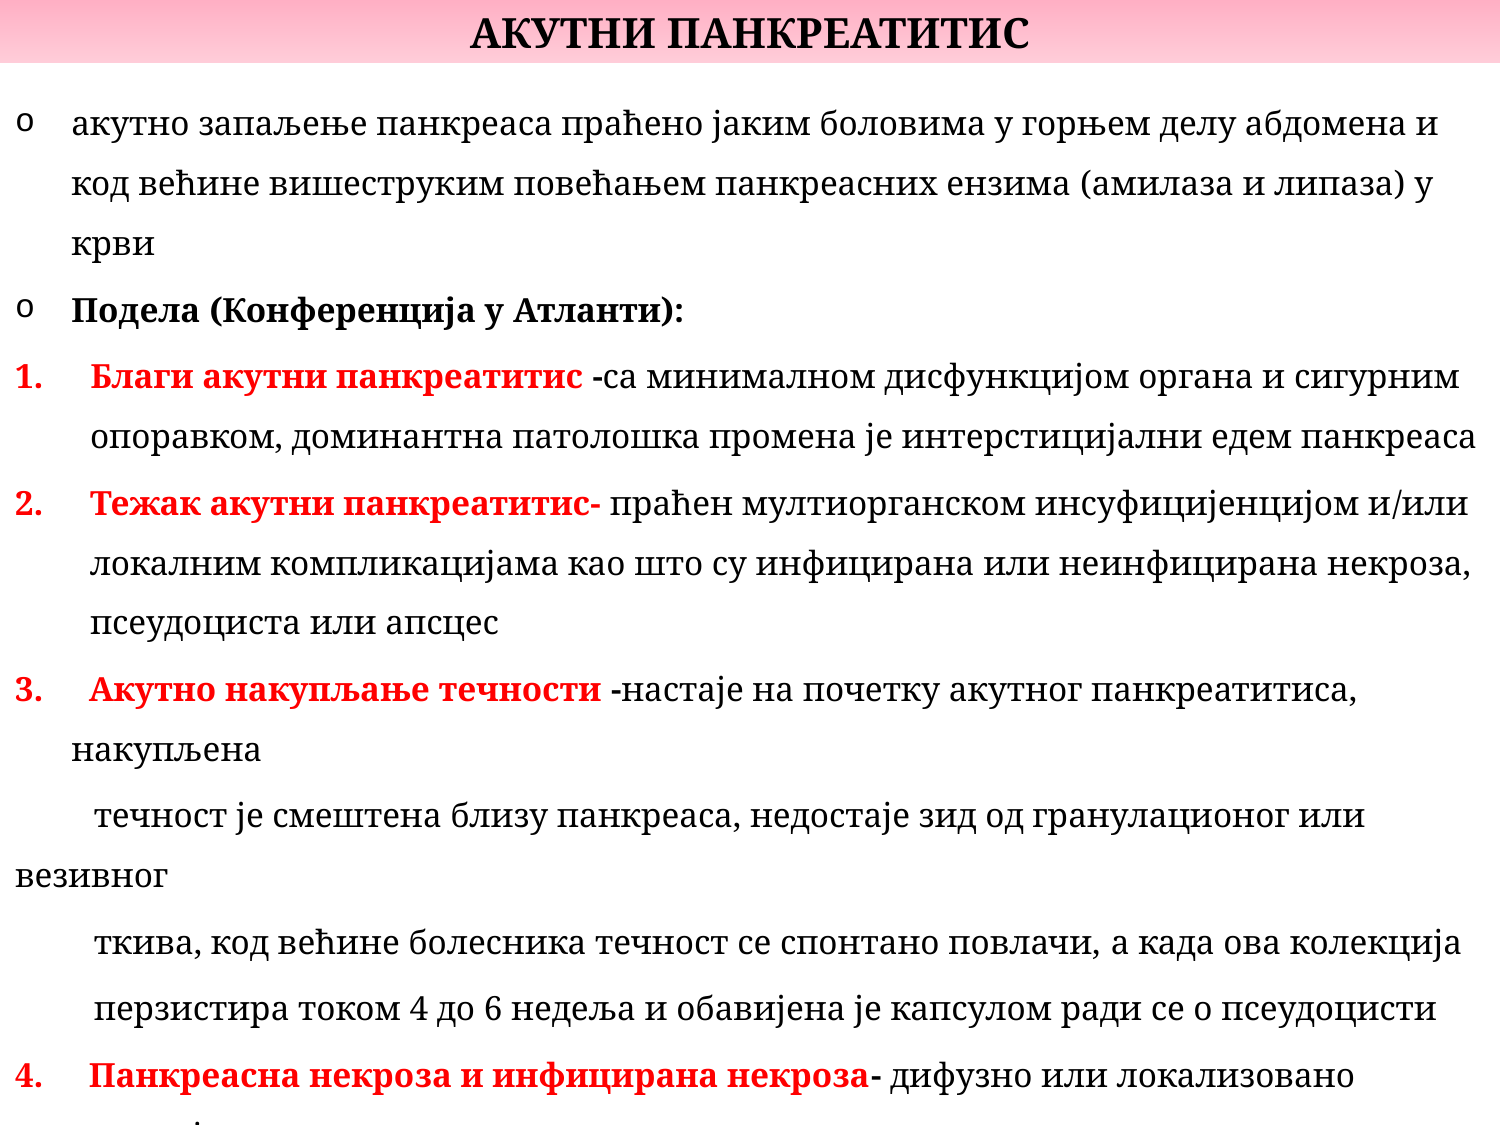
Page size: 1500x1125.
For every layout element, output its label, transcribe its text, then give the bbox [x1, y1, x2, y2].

text_box АКУТНИ ПАНКРЕАТИТИС [0, 0, 1500, 63]
list акутно запаљење панкреаса праћено јаким боловима у горњем делу абдомена и код већине вишеструким повећањем панкреасних ензима (амилаза и липаза) у крви Подела (Конференција у Атланти): Благи акутни панкреатитис -са минималном дисфункцијом органа и сигурним опоравком, доминантна патолошка промена је интерстицијални едем панкреаса Тежак акутни панкреатитис- праћен мултиорганском инсуфицијенцијом и/или локалним компликацијама као што су инфицирана или неинфицирана некроза, псеудоциста или апсцес Акутно накупљање течности -настаје на почетку акутног панкреатитиса, накупљена течност је смештена близу панкреаса, недостаје зид од гранулационог или везивног ткива, код већине болесника течност се спонтано повлачи, а када ова колекција перзистира током 4 до 6 недеља и обавијена је капсулом ради се о псеудоцисти Панкреасна некроза и инфицирана некроза- дифузно или локализовано подручје невијабилног панкреасног паренхима које је удружено с перипанкреатичном масном некрозом [0, 75, 1500, 1113]
